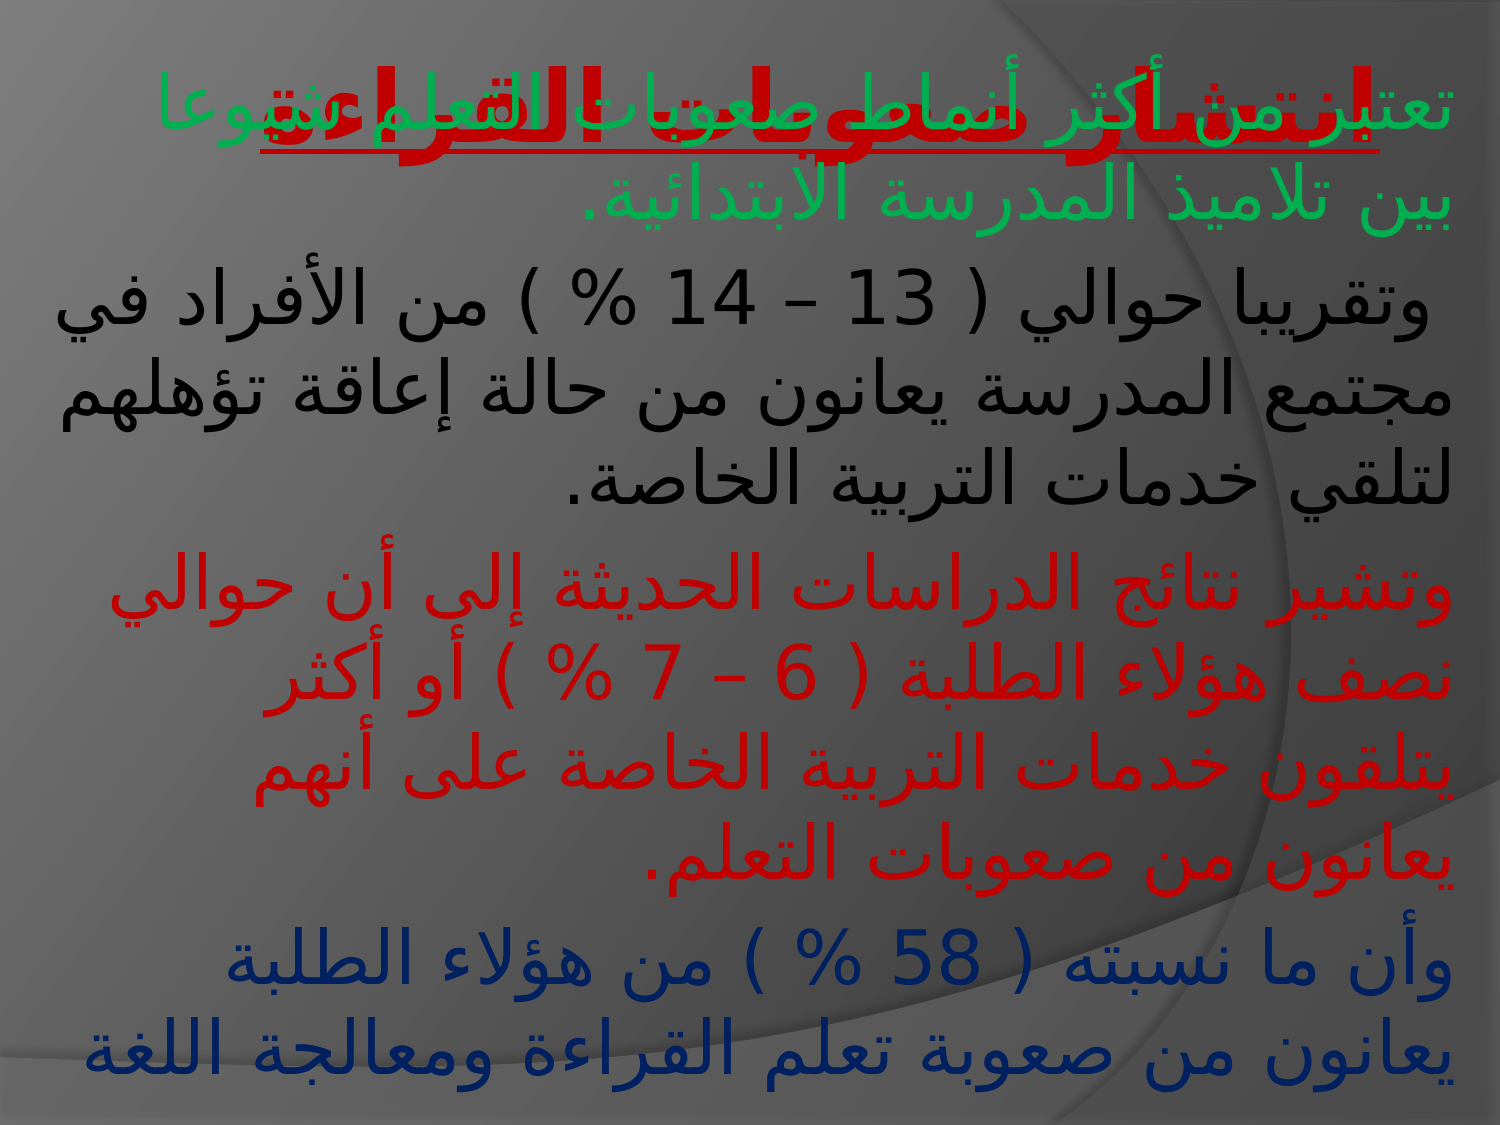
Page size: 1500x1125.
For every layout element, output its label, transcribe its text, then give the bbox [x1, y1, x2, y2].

subtitle تعتبر من أكثر أنماط صعوبات التعلم شيوعا بين تلاميذ المدرسة الابتدائية. وتقريبا حوالي ( 13 – 14 % ) من الأفراد في مجتمع المدرسة يعانون من حالة إعاقة تؤهلهم لتلقي خدمات التربية الخاصة. وتشير نتائج الدراسات الحديثة إلى أن حوالي نصف هؤلاء الطلبة ( 6 – 7 % ) أو أكثر يتلقون خدمات التربية الخاصة على أنهم يعانون من صعوبات التعلم. وأن ما نسبته ( 58 % ) من هؤلاء الطلبة يعانون من صعوبة تعلم القراءة ومعالجة اللغة [35, 234, 1465, 1090]
title انتشار صعوبات القراءة [112, 35, 1388, 211]
